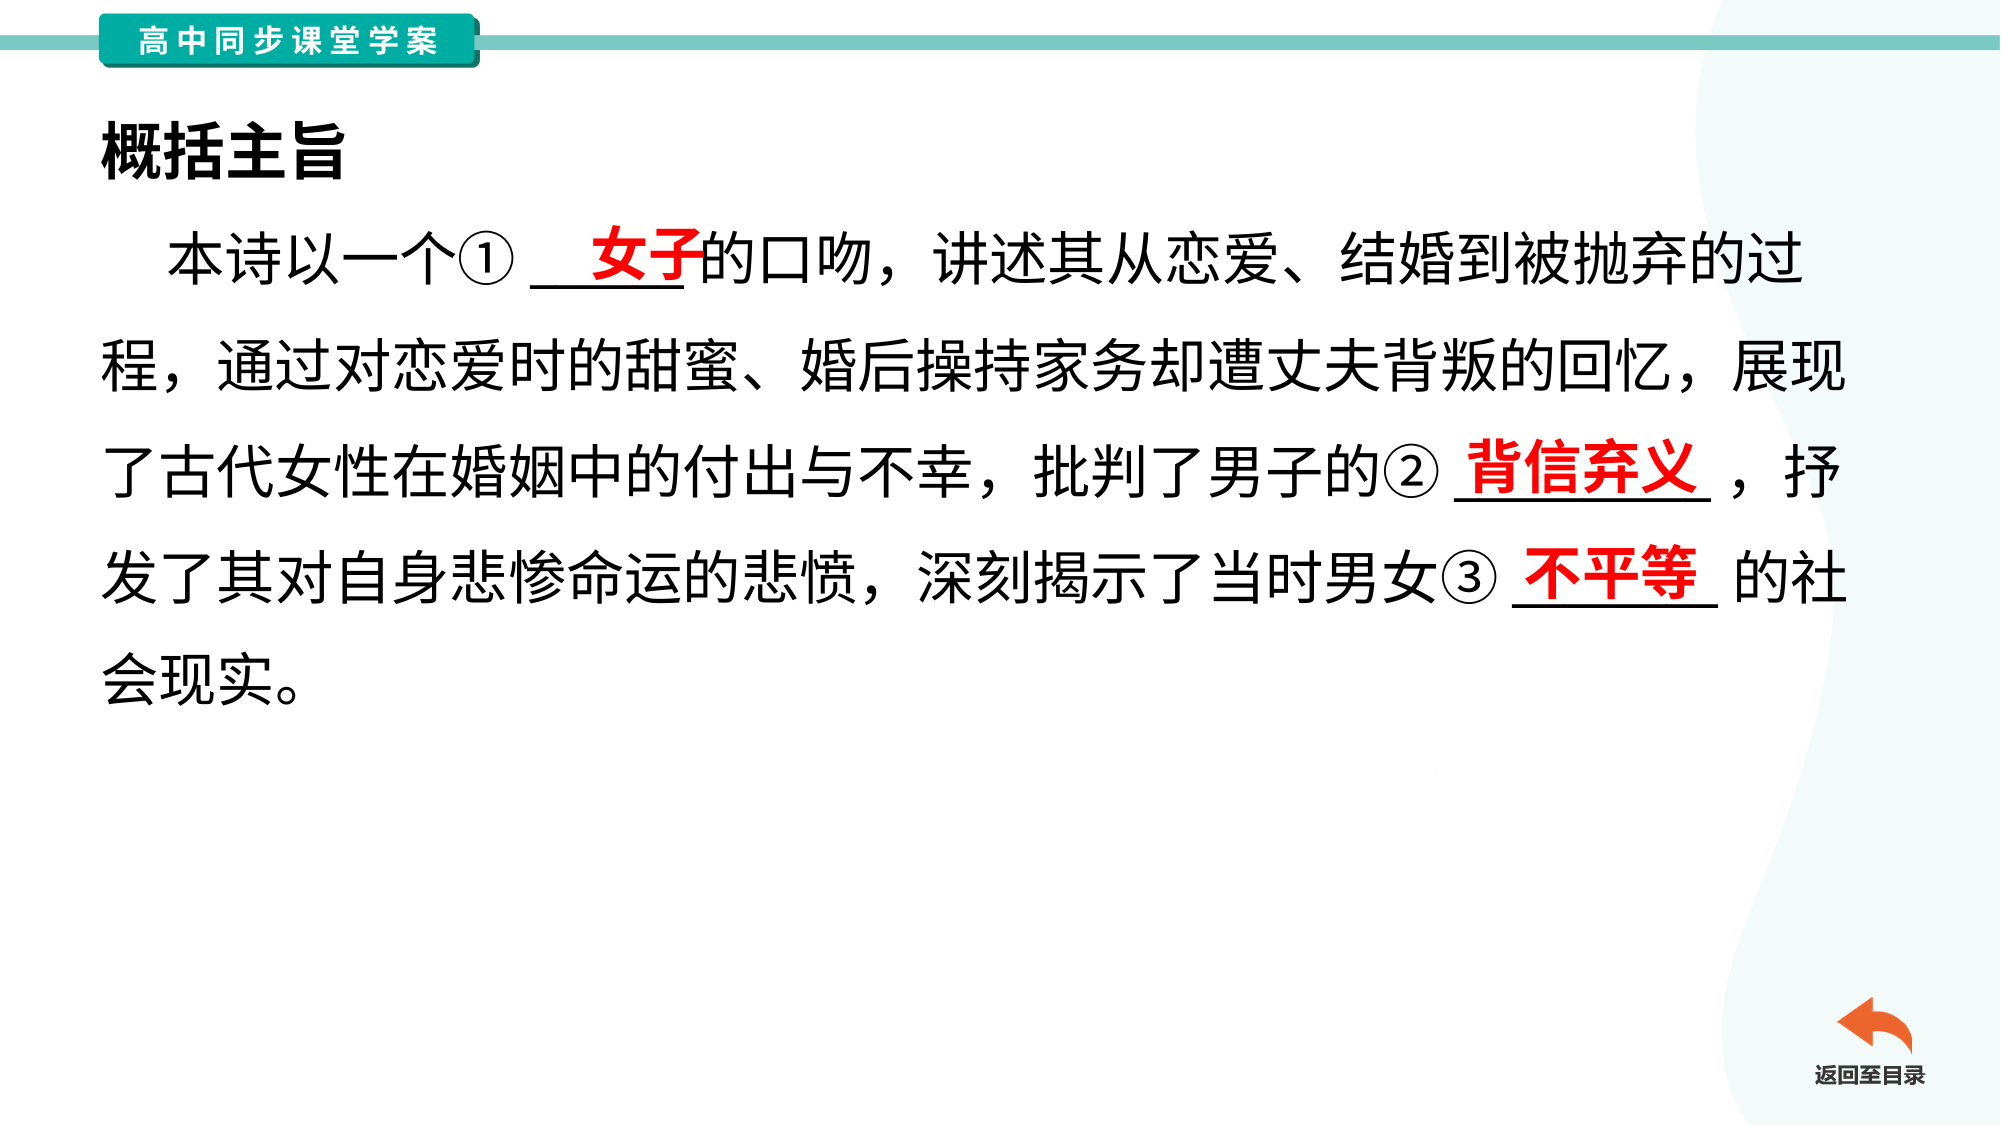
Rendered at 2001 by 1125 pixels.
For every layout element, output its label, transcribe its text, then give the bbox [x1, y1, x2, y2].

picture [0, 0, 2000, 1125]
text_box 背信弃义 [1443, 393, 1721, 488]
text_box 本诗以一个①______的口吻，讲述其从恋爱、结婚到被抛弃的过 程，通过对恋爱时的甜蜜、婚后操持家务却遭丈夫背叛的回忆，展现 了古代女性在婚姻中的付出与不幸，批判了男子的②__________，抒 发了其对自身悲惨命运的悲愤，深刻揭示了当时男女③________的社 会现实。 [100, 186, 1899, 702]
text_box 女子 [568, 181, 729, 276]
text_box 概括主旨 [100, 76, 1899, 186]
text_box 不平等 [1502, 499, 1721, 594]
